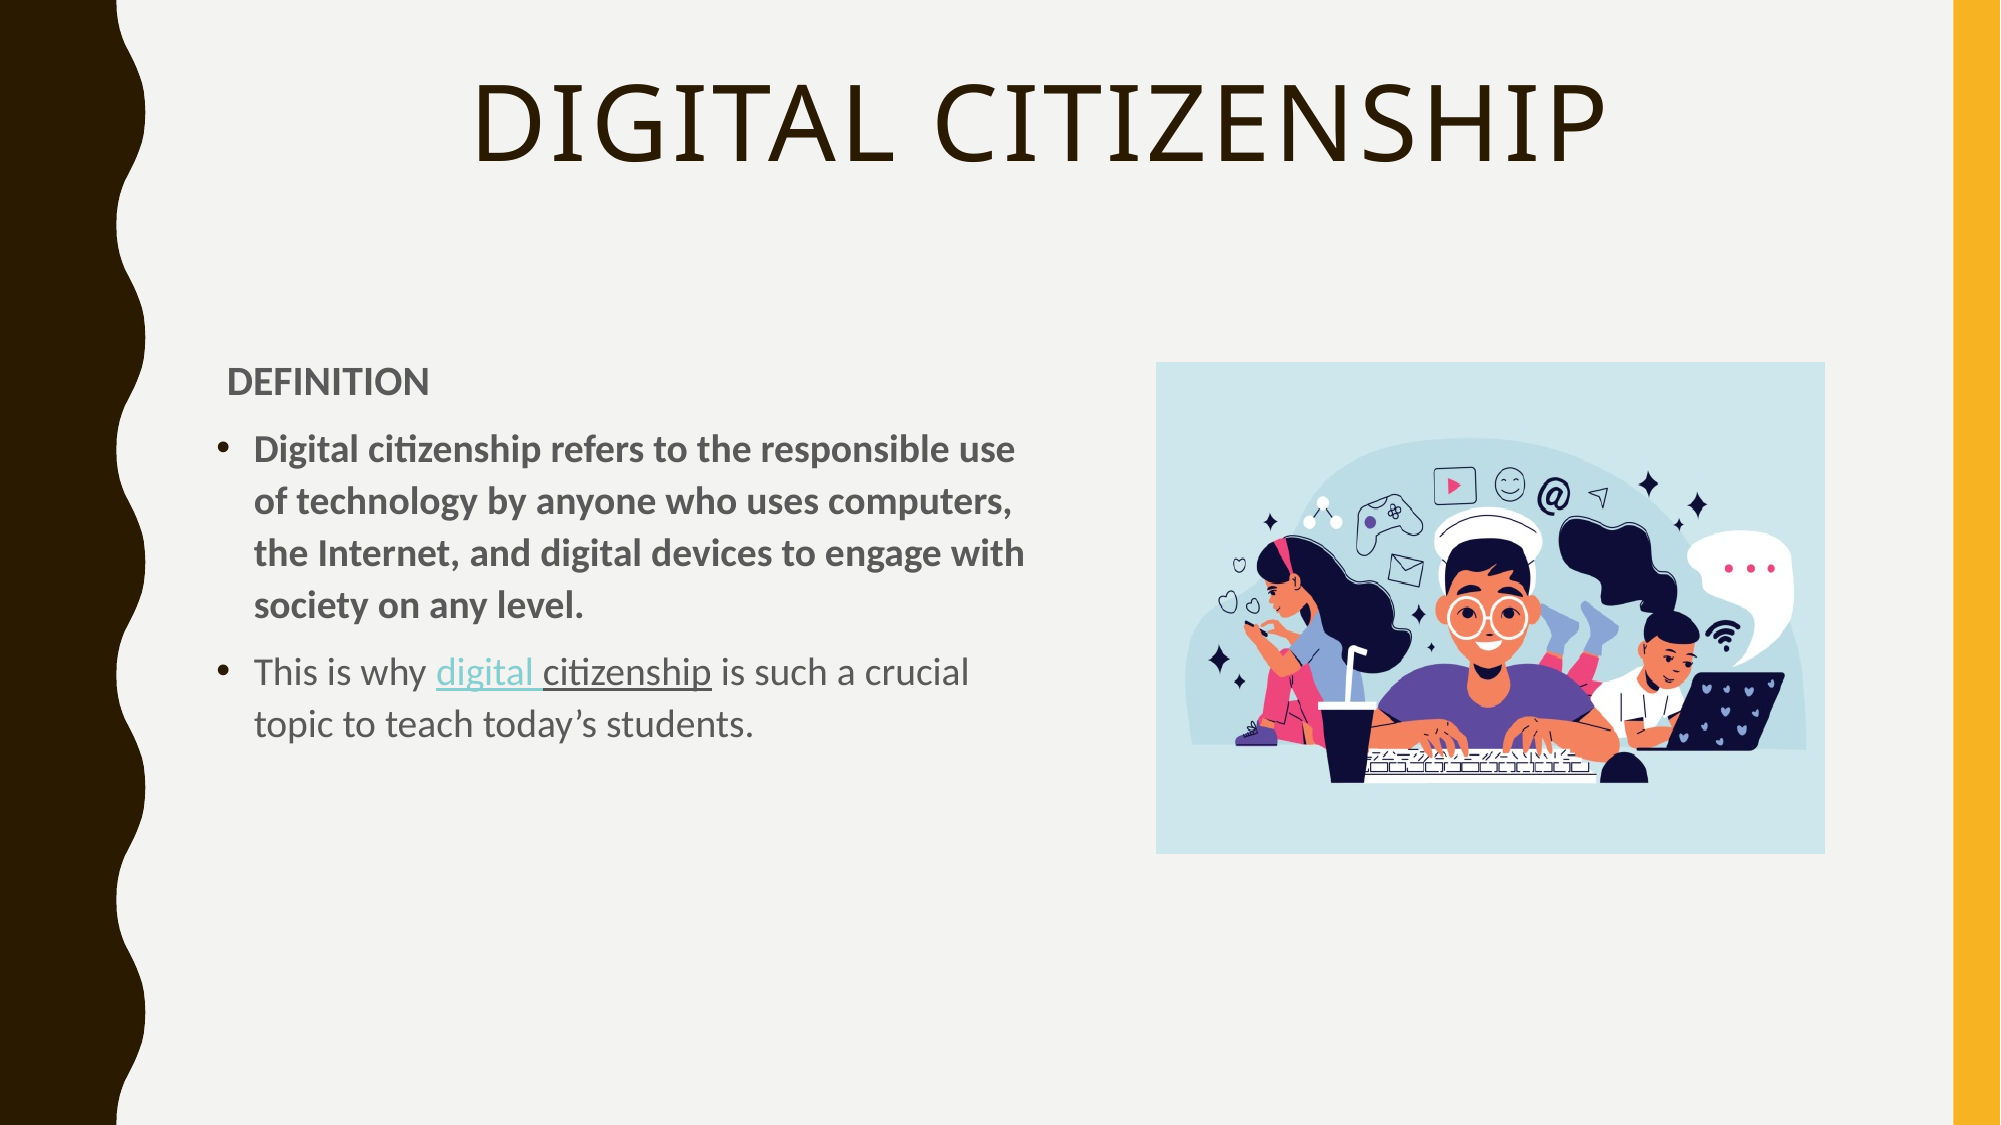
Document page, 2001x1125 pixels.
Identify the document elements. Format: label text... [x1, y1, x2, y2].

title DIGITAL cItIzenshIp [205, 62, 1875, 308]
list DEFINITION Digital citizenship refers to the responsible use of technology by anyone who uses computers, the Internet, and digital devices to engage with society on any level. This is why digital citizenship is such a crucial topic to teach today’s students. [201, 341, 1063, 1020]
picture [1156, 362, 1825, 854]
